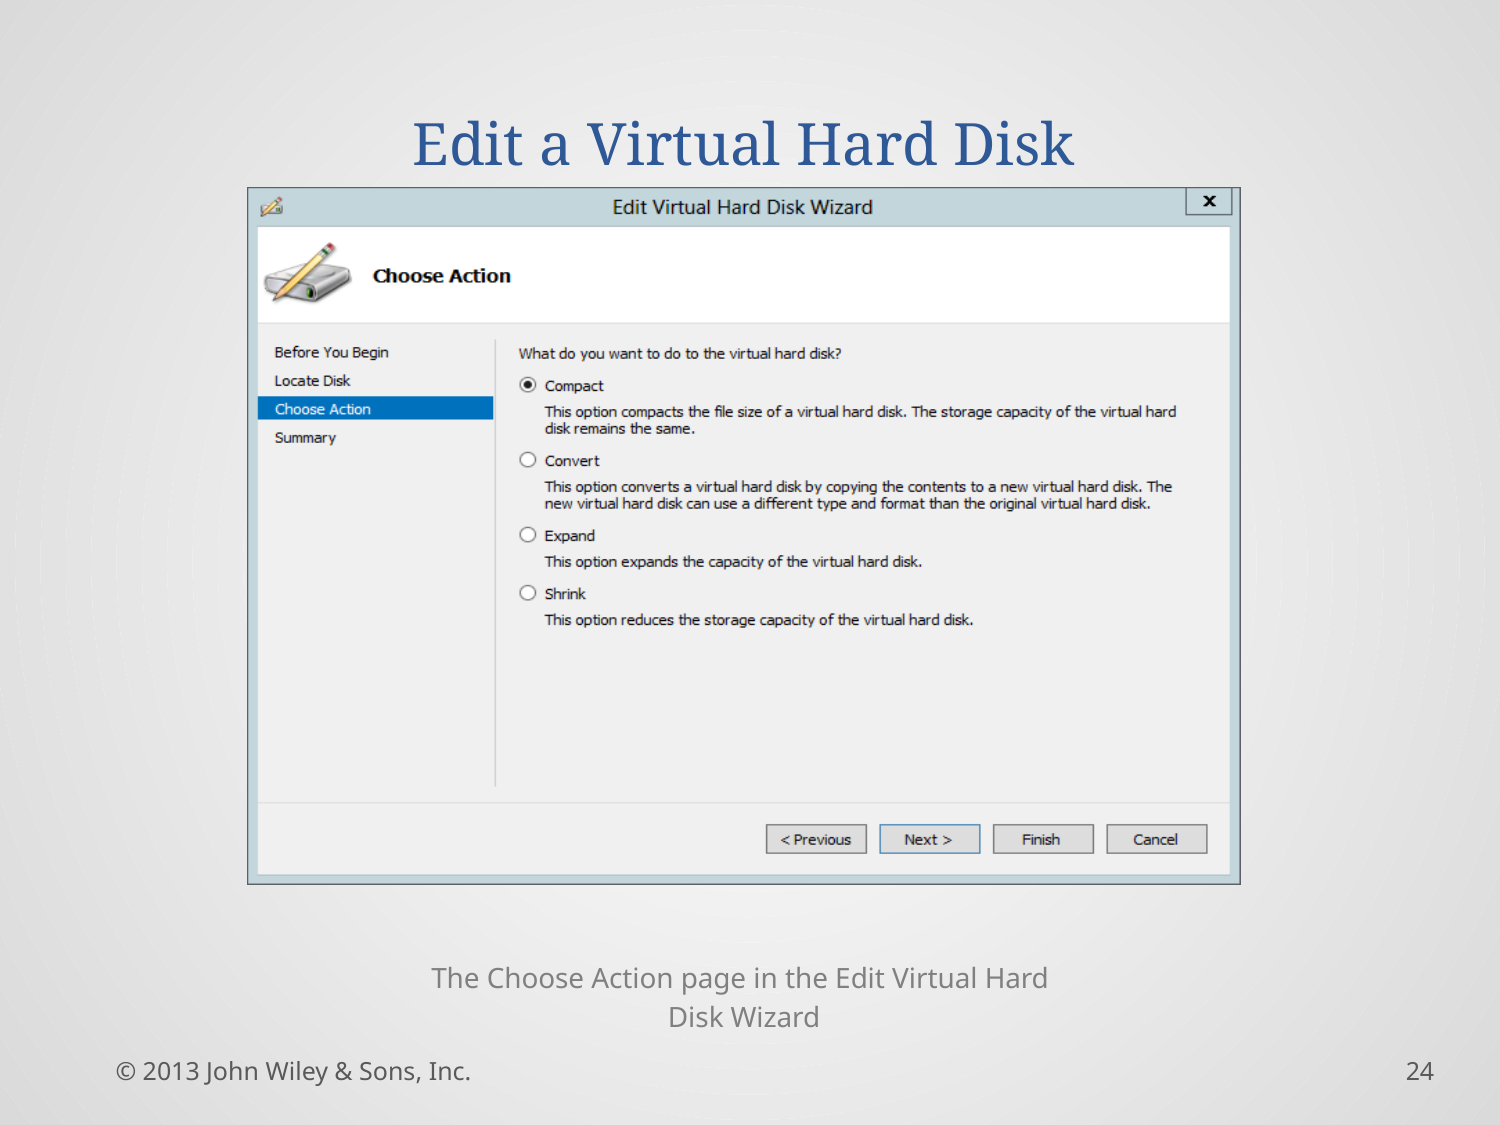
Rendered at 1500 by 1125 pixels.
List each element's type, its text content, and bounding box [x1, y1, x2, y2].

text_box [247, 187, 1241, 933]
list The Choose Action page in the Edit Virtual Hard Disk Wizard [275, 953, 1213, 1041]
footer © 2013 John Wiley & Sons, Inc. [108, 1042, 576, 1103]
title Edit a Virtual Hard Disk [275, 37, 1213, 185]
slide_number 24 [1401, 1042, 1494, 1103]
